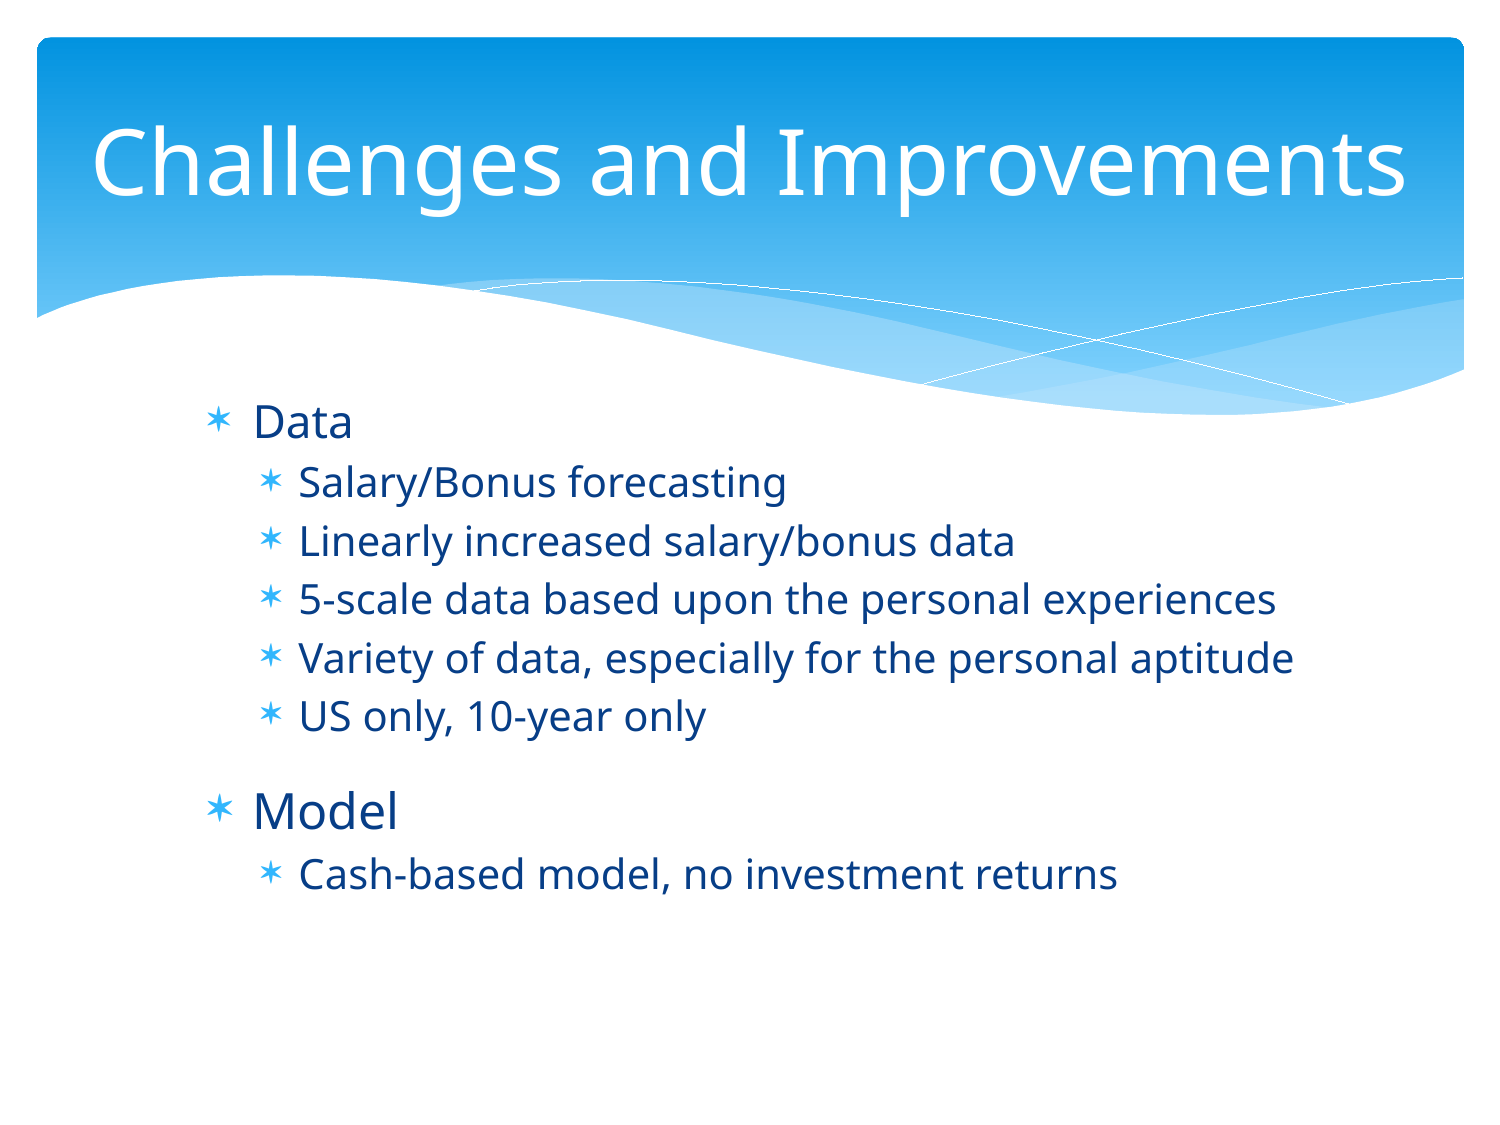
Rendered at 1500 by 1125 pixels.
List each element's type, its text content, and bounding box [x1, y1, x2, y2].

list Data Salary/Bonus forecasting Linearly increased salary/bonus data 5-scale data based upon the personal experiences Variety of data, especially for the personal aptitude US only, 10-year only Model Cash-based model, no investment returns [143, 385, 1359, 1005]
title Challenges and Improvements [75, 55, 1425, 261]
